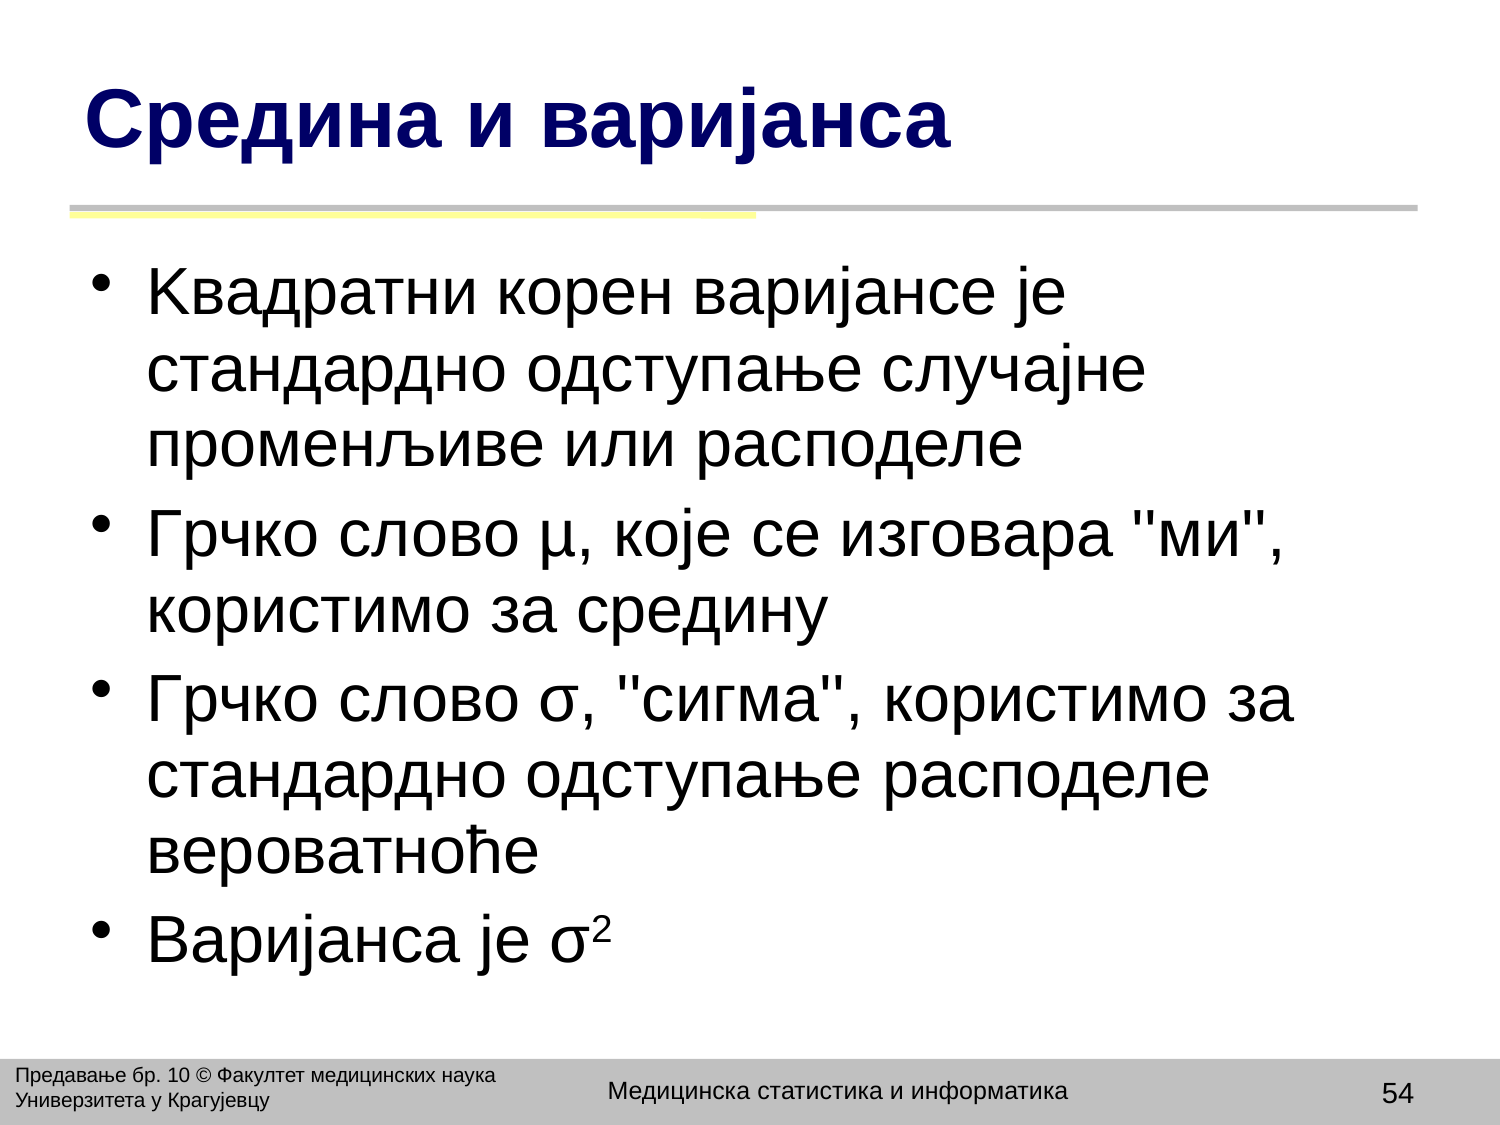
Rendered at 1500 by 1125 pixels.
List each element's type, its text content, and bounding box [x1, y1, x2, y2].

footer Медицинска статистика и информатика [512, 1066, 1165, 1125]
list Kвадратни корен варијансе је стандардно одступање случајне променљиве или расподеле Грчко слово µ, које се изговара ''ми'', користимо за средину Грчко слово σ, ''сигма'', користимо за стандардно одступање расподеле вероватноће Варијанса је σ2 [74, 246, 1426, 1023]
slide_number 54 [1175, 1066, 1430, 1125]
slide_number Предавање бр. 10 © Факултет медицинских наука Универзитета у Крагујевцу [0, 1053, 626, 1108]
title Средина и варијанса [69, 19, 1426, 208]
